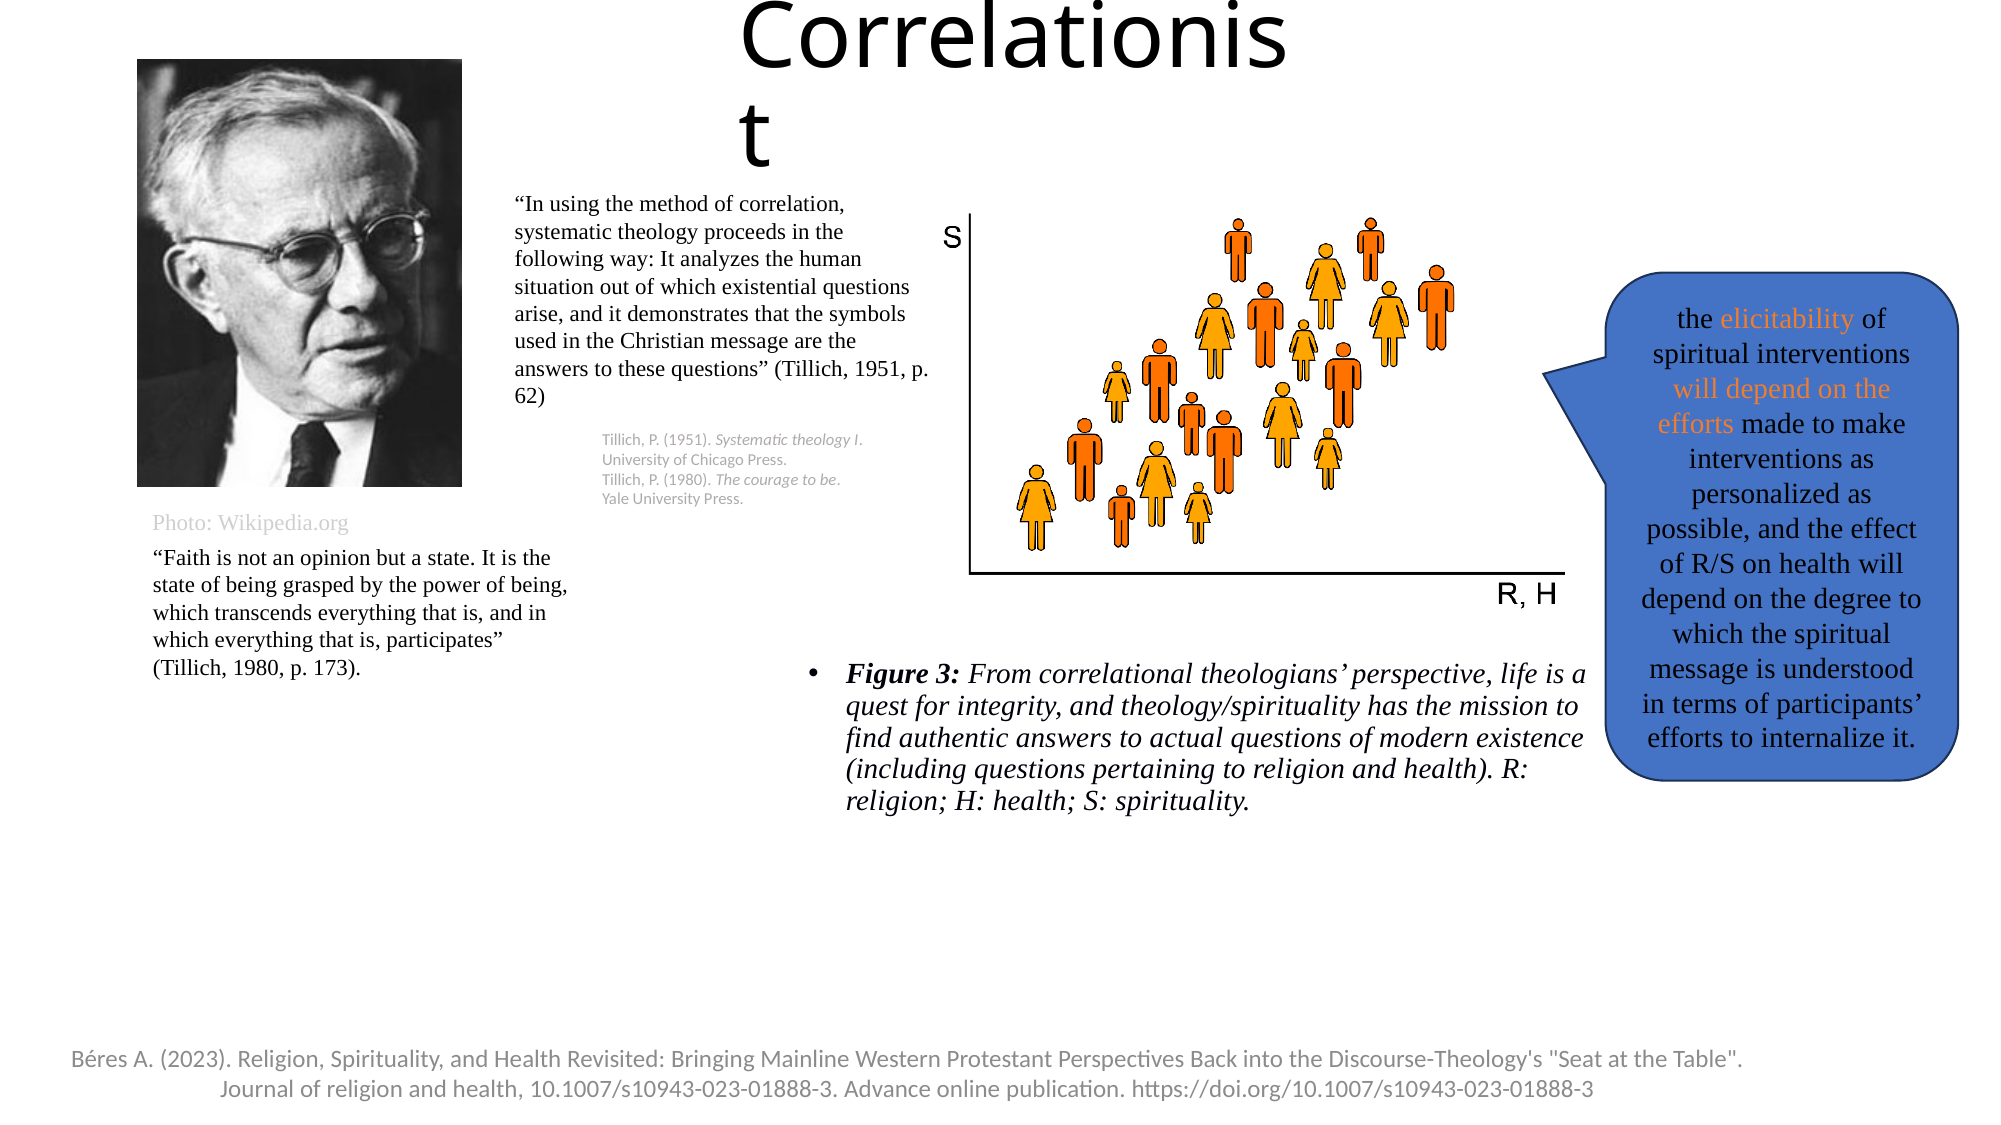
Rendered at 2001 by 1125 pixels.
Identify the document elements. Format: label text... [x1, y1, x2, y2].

picture [934, 209, 1574, 612]
text_box Béres A. (2023). Religion, Spirituality, and Health Revisited: Bringing Mainline Western Protestant Perspectives Back into the Discourse-Theology's "Seat at the Table". Journal of religion and health, 10.1007/s10943-023-01888-3. Advance online publication. https://doi.org/10.1007/s10943-023-01888-3​ [34, 1042, 1784, 1103]
text_box the elicitability of spiritual interventions will depend on the efforts made to make interventions as personalized as possible, and the effect of R/S on health will depend on the degree to which the spiritual message is understood in terms of participants’ efforts to internalize it. [1574, 271, 1960, 782]
text_box “In using the method of correlation, systematic theology proceeds in the following way: It analyzes the human situation out of which existential questions arise, and it demonstrates that the symbols used in the Christian message are the answers to these questions” (Tillich, 1951, p. 62) [499, 181, 950, 416]
title Correlationist [723, 0, 1310, 198]
text_box Tillich, P. (1951). Systematic theology I. University of Chicago Press. Tillich, P. (1980). The courage to be. Yale University Press. [587, 421, 887, 516]
list Figure 3: From correlational theologians’ perspective, life is a quest for integrity, and theology/spirituality has the mission to find authentic answers to actual questions of modern existence (including questions pertaining to religion and health). R: religion; H: health; S: spirituality. [793, 651, 1617, 893]
text_box Photo: Wikipedia.org [137, 500, 588, 543]
text_box “Faith is not an opinion but a state. It is the state of being grasped by the power of being, which transcends everything that is, and in which everything that is, participates” (Tillich, 1980, p. 173). [138, 543, 588, 688]
picture [137, 59, 462, 487]
